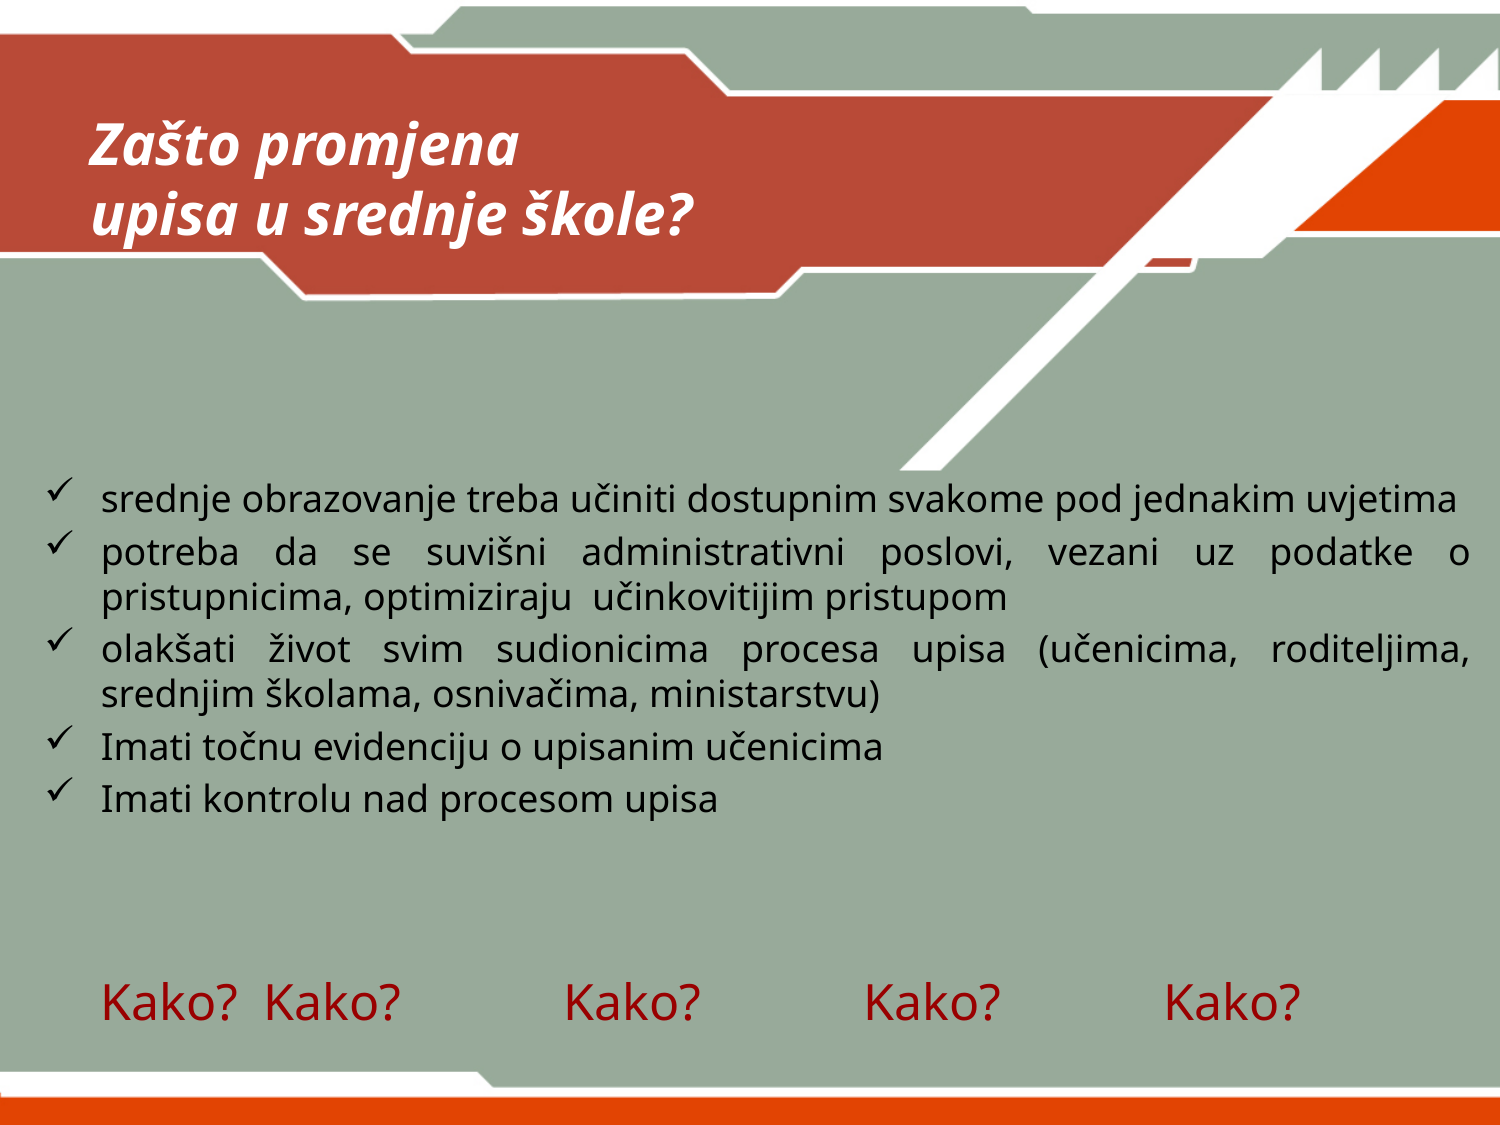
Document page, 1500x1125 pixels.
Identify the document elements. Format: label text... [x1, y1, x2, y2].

list srednje obrazovanje treba učiniti dostupnim svakome pod jednakim uvjetima potreba da se suvišni administrativni poslovi, vezani uz podatke o pristupnicima, optimiziraju učinkovitijim pristupom olakšati život svim sudionicima procesa upisa (učenicima, roditeljima, srednjim školama, osnivačima, ministarstvu) Imati točnu evidenciju o upisanim učenicima Imati kontrolu nad procesom upisa Kako? Kako? Kako? Kako? Kako? [29, 467, 1488, 949]
title Zašto promjena upisa u srednje škole? [74, 104, 1426, 251]
picture [0, 0, 1500, 1125]
